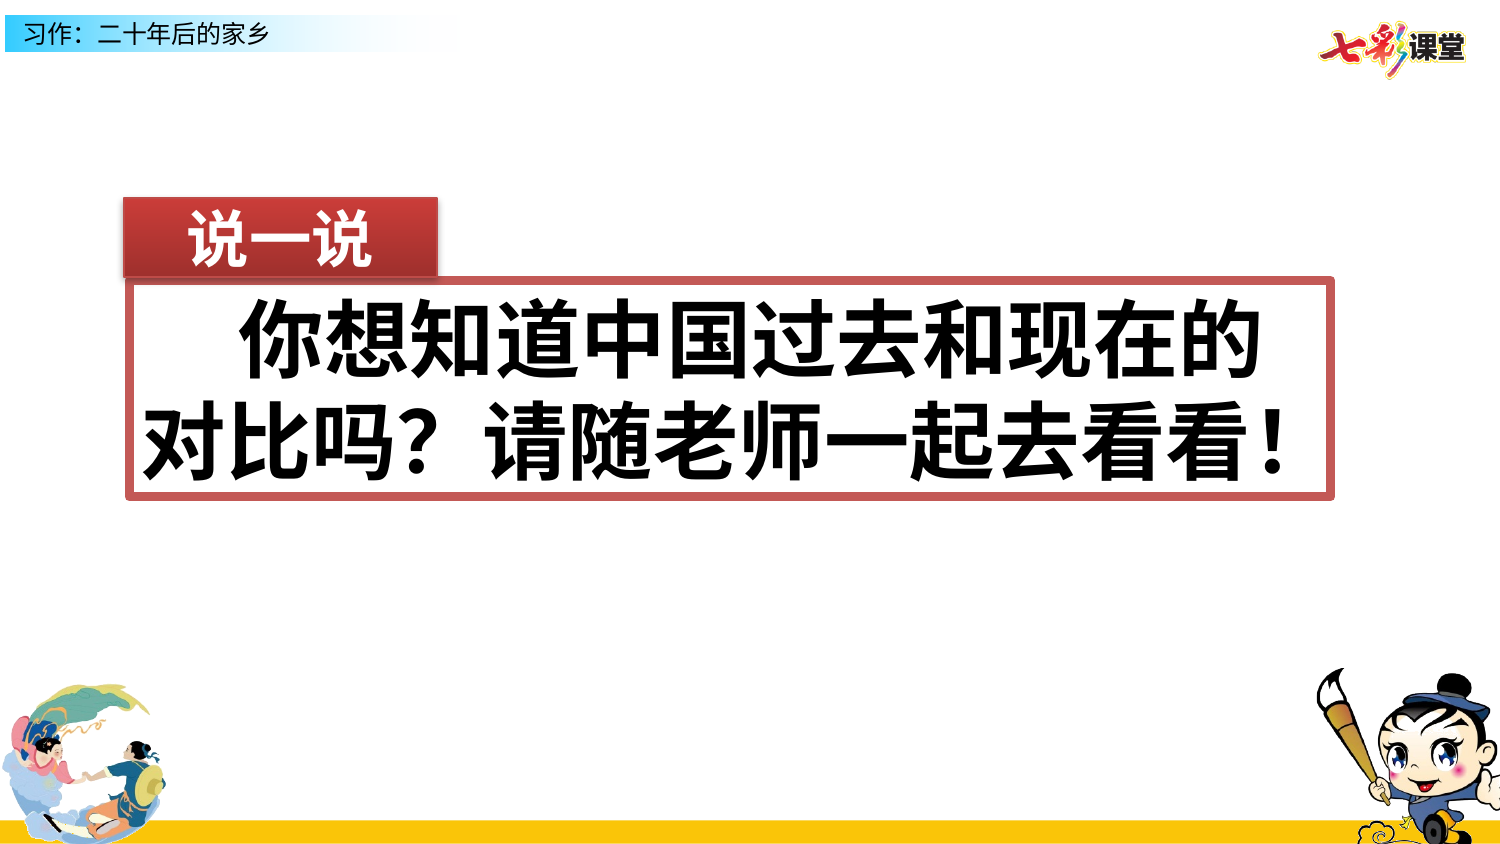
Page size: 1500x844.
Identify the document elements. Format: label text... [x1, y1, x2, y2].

text_box 你想知道中国过去和现在的对比吗？请随老师一起去看看！ [127, 278, 1333, 499]
text_box 说一说 [123, 197, 438, 278]
picture [0, 667, 187, 844]
picture [1316, 20, 1468, 80]
picture [1316, 668, 1500, 844]
